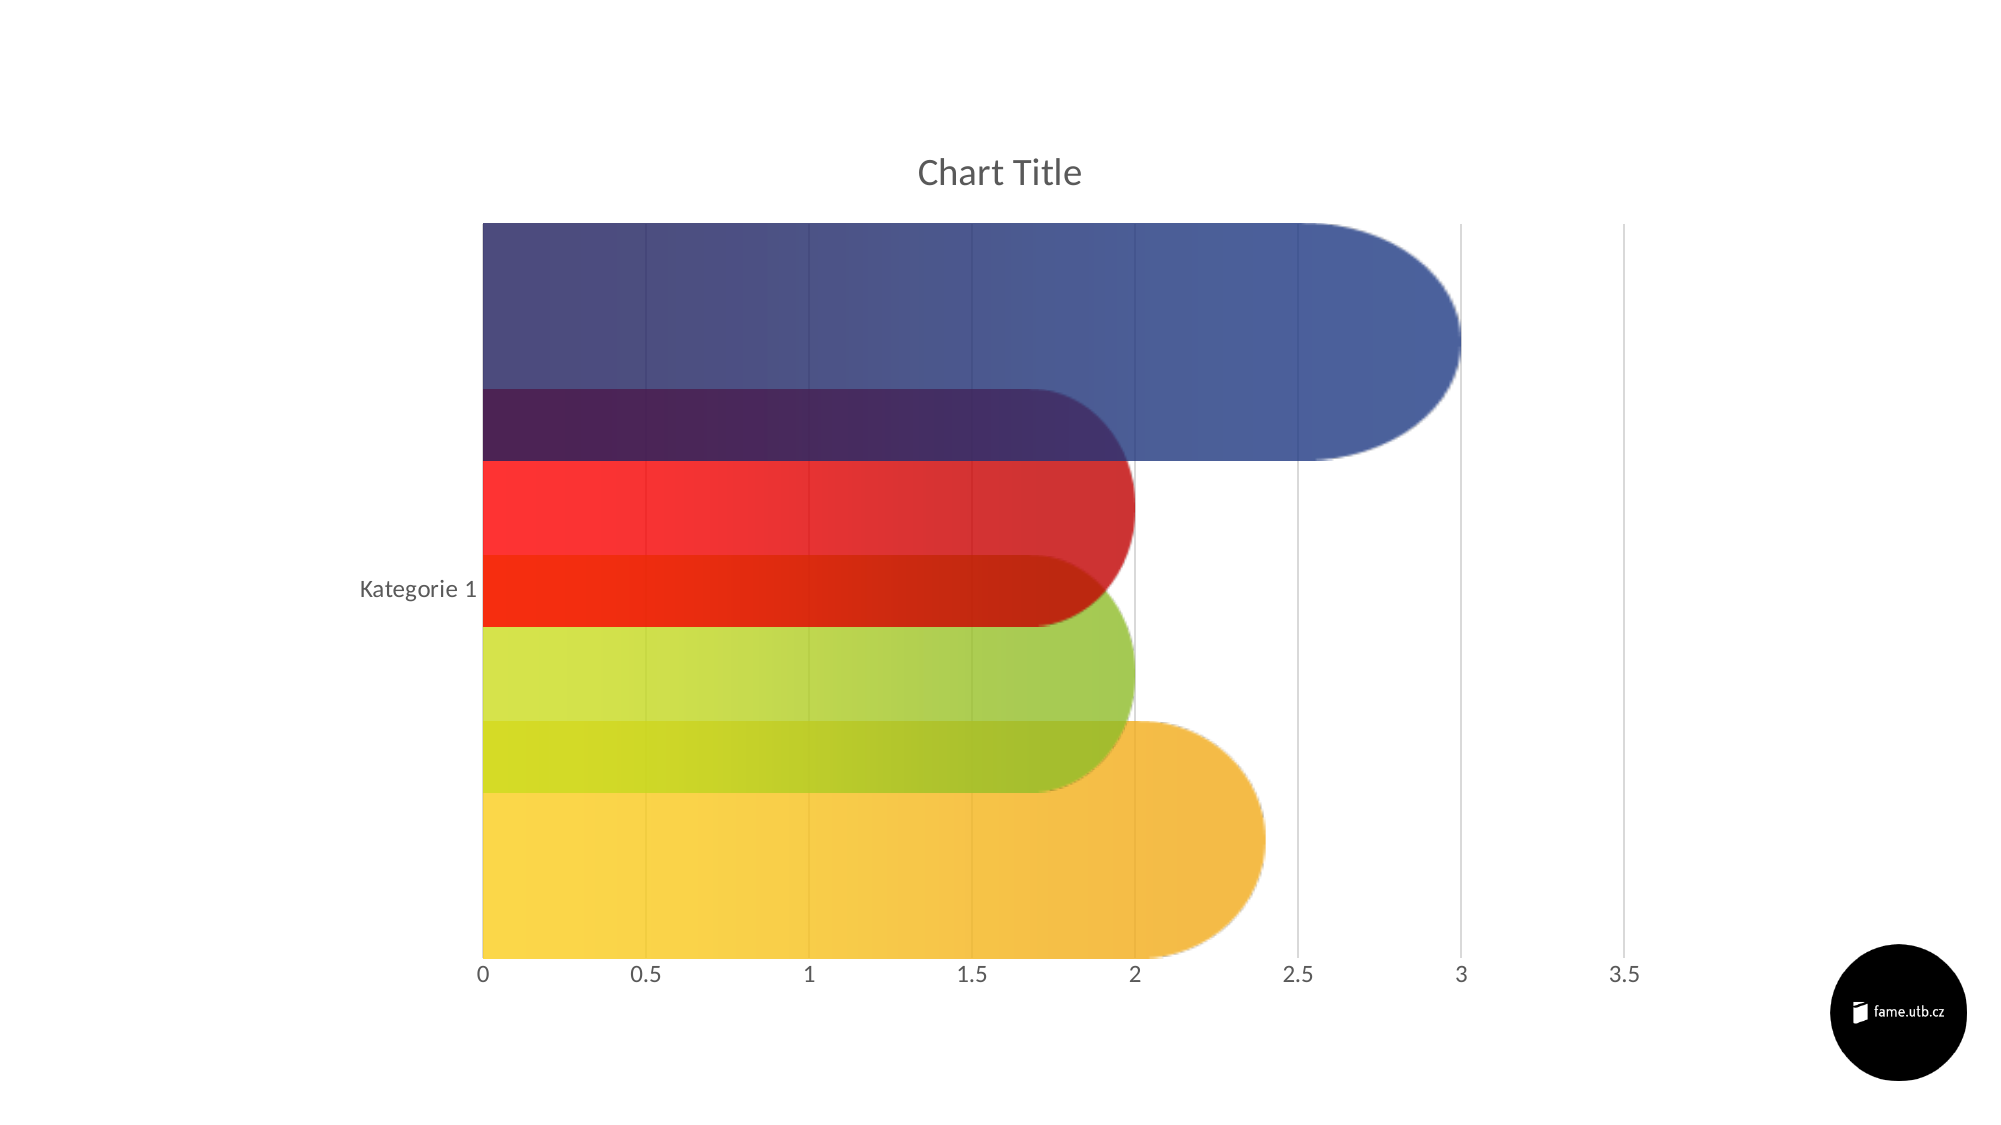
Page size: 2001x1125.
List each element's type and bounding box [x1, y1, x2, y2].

picture [1830, 944, 1967, 1081]
chart [333, 117, 1667, 1007]
